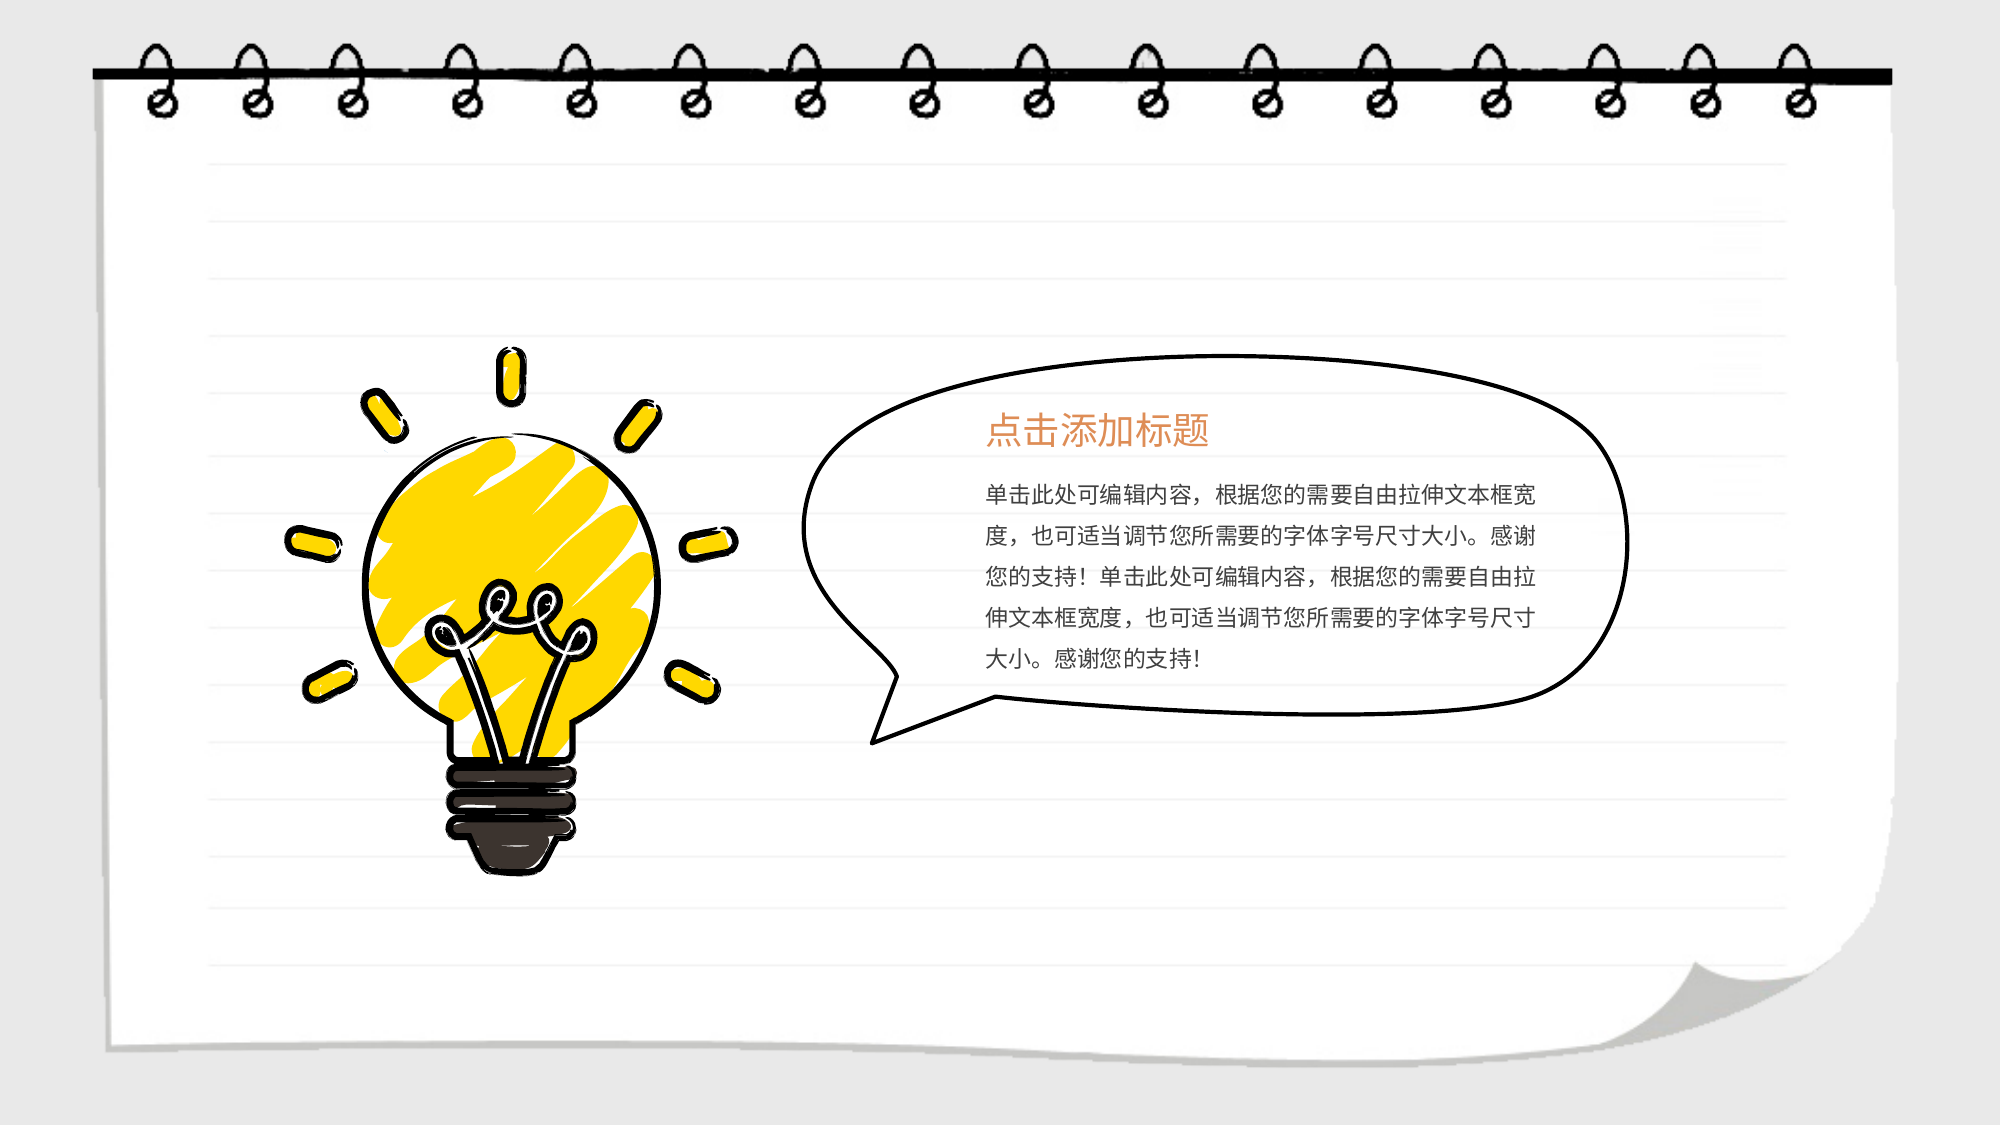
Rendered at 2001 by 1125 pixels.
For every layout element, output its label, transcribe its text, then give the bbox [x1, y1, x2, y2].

picture [49, 17, 1935, 1106]
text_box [283, 346, 739, 877]
text_box 单击此处可编辑内容，根据您的需要自由拉伸文本框宽度，也可适当调节您所需要的字体字号尺寸大小。感谢您的支持！单击此处可编辑内容，根据您的需要自由拉伸文本框宽度，也可适当调节您所需要的字体字号尺寸大小。感谢您的支持！ [970, 459, 1559, 721]
text_box 点击添加标题 [970, 399, 1436, 459]
text_box [802, 354, 1629, 745]
